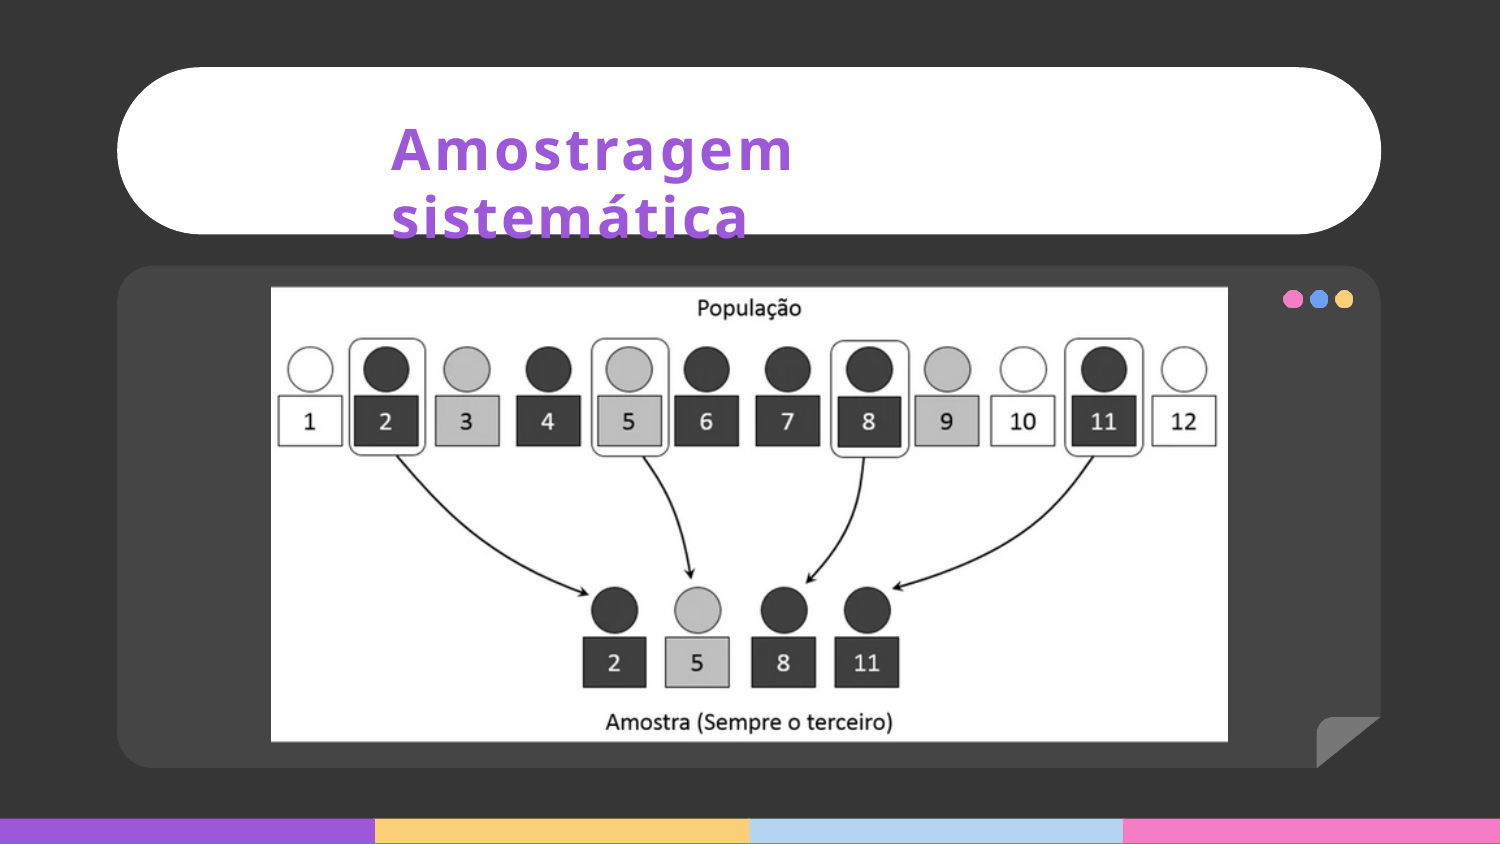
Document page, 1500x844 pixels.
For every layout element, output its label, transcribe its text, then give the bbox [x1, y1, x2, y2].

picture [1283, 290, 1303, 308]
title Amostragem sistemática [389, 110, 1110, 254]
picture [1310, 290, 1328, 308]
picture [271, 284, 1229, 752]
picture [1335, 290, 1353, 308]
